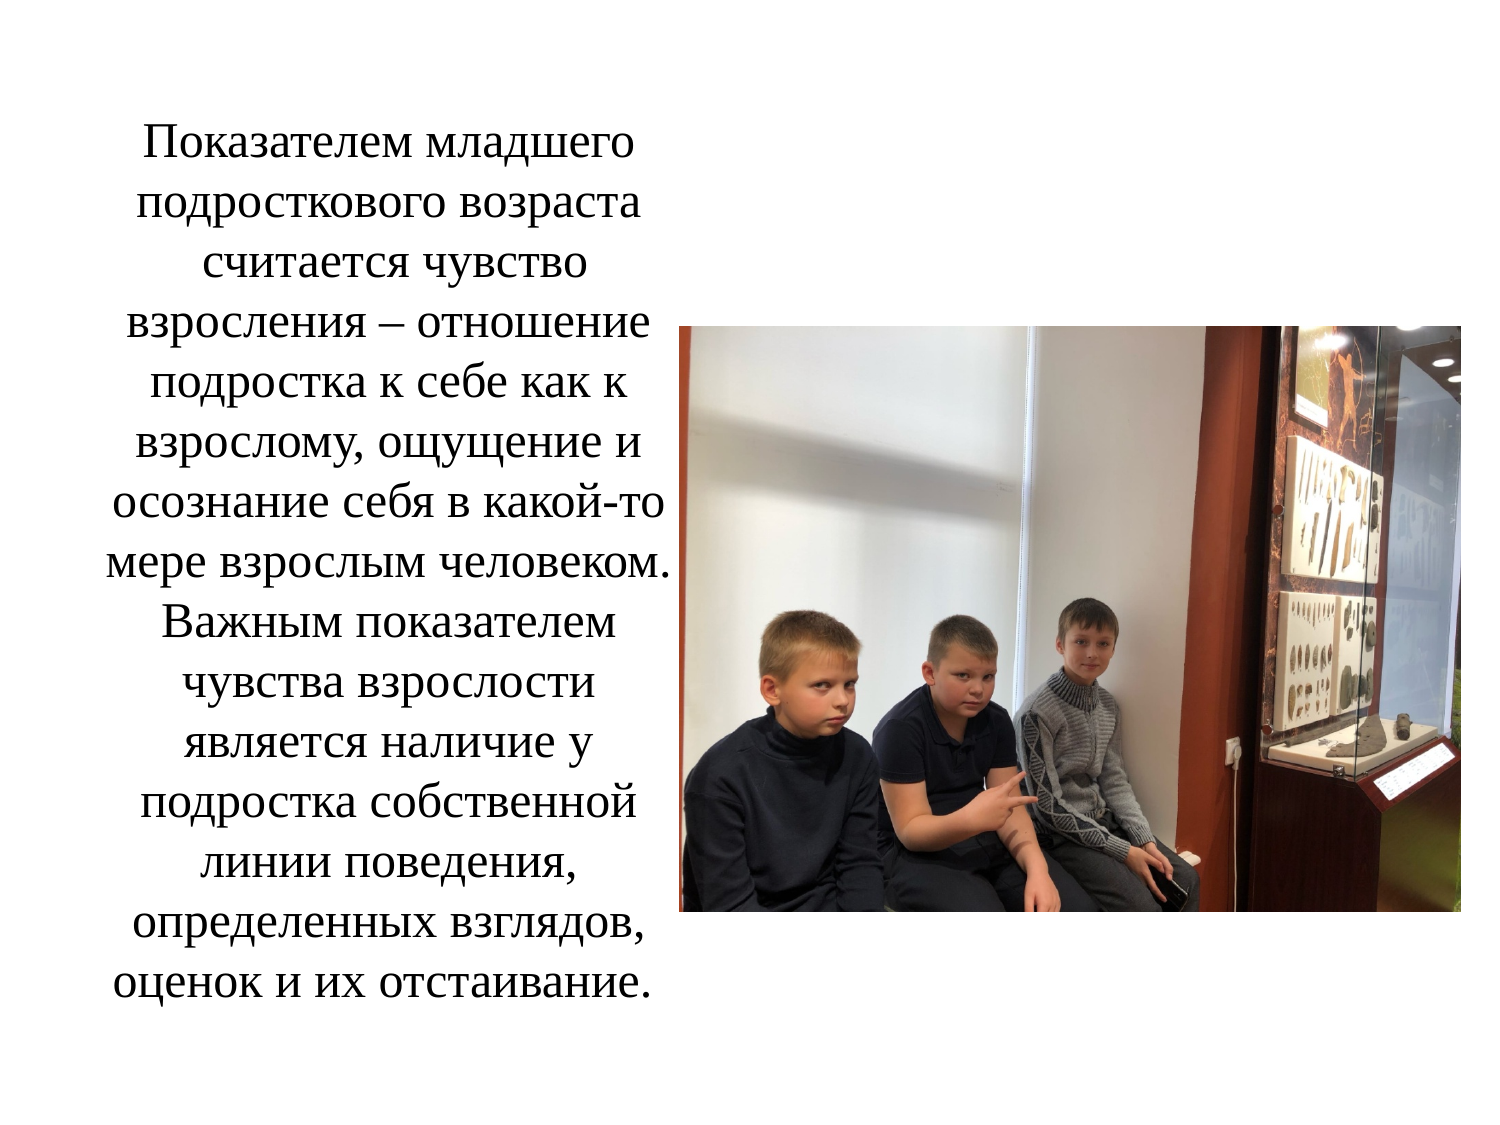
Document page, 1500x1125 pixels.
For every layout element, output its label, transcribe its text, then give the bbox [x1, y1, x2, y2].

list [678, 325, 1461, 913]
title Показателем младшего подросткового возраста считается чувство взросления – отношение подростка к себе как к взрослому, ощущение и осознание себя в какой-то мере взрослым человеком. Важным показателем чувства взрослости является наличие у подростка собственной линии поведения, определенных взглядов, оценок и их отстаивание. [75, 45, 703, 1071]
